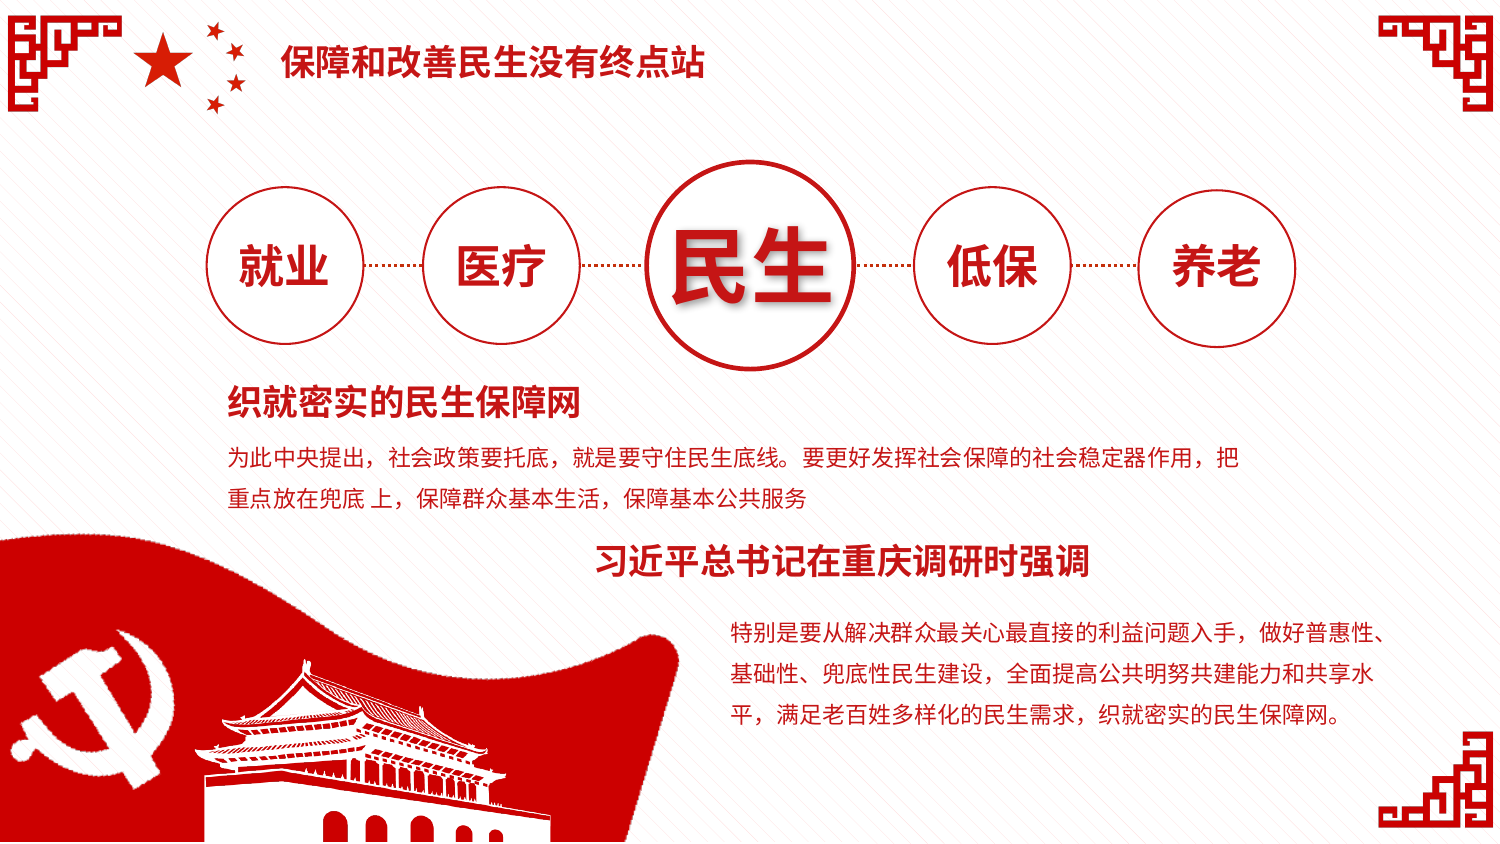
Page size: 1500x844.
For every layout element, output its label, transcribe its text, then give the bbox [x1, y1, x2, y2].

text_box [206, 187, 364, 344]
text_box [683, 345, 817, 370]
text_box 习近平总书记在重庆调研时强调 [577, 520, 1272, 601]
picture [0, 0, 254, 132]
text_box [431, 300, 572, 344]
text_box 就业 [222, 230, 347, 300]
text_box [666, 161, 834, 204]
text_box 织就密实的民生保障网 [210, 361, 657, 442]
text_box [431, 187, 572, 230]
picture [1370, 713, 1500, 844]
text_box 为此中央提出，社会政策要托底，就是要守住民生底线。要更好发挥社会保障的社会稳定器作用，把重点放在兜底 上，保障群众基本生活，保障基本公共服务 [212, 422, 1270, 520]
text_box 特别是要从解决群众最关心最直接的利益问题入手，做好普惠性、基础性、兜底性民生建设，全面提高公共明努共建能力和共享水平，满足老百姓多样化的民生需求，织就密实的民生保障网。 [715, 597, 1392, 736]
text_box [1138, 190, 1296, 348]
text_box 医疗 [419, 230, 584, 264]
text_box 民生 [652, 206, 865, 264]
picture [0, 482, 718, 842]
text_box 医疗 [419, 274, 584, 300]
picture [1370, 0, 1500, 130]
text_box 保障和改善民生没有终点站 [265, 32, 963, 91]
text_box [646, 239, 650, 264]
text_box [914, 274, 1071, 344]
text_box [914, 187, 1071, 264]
text_box 低保 [931, 274, 1054, 300]
text_box 养老 [1153, 230, 1281, 300]
text_box 低保 [931, 230, 1054, 264]
text_box 民生 [652, 274, 865, 335]
